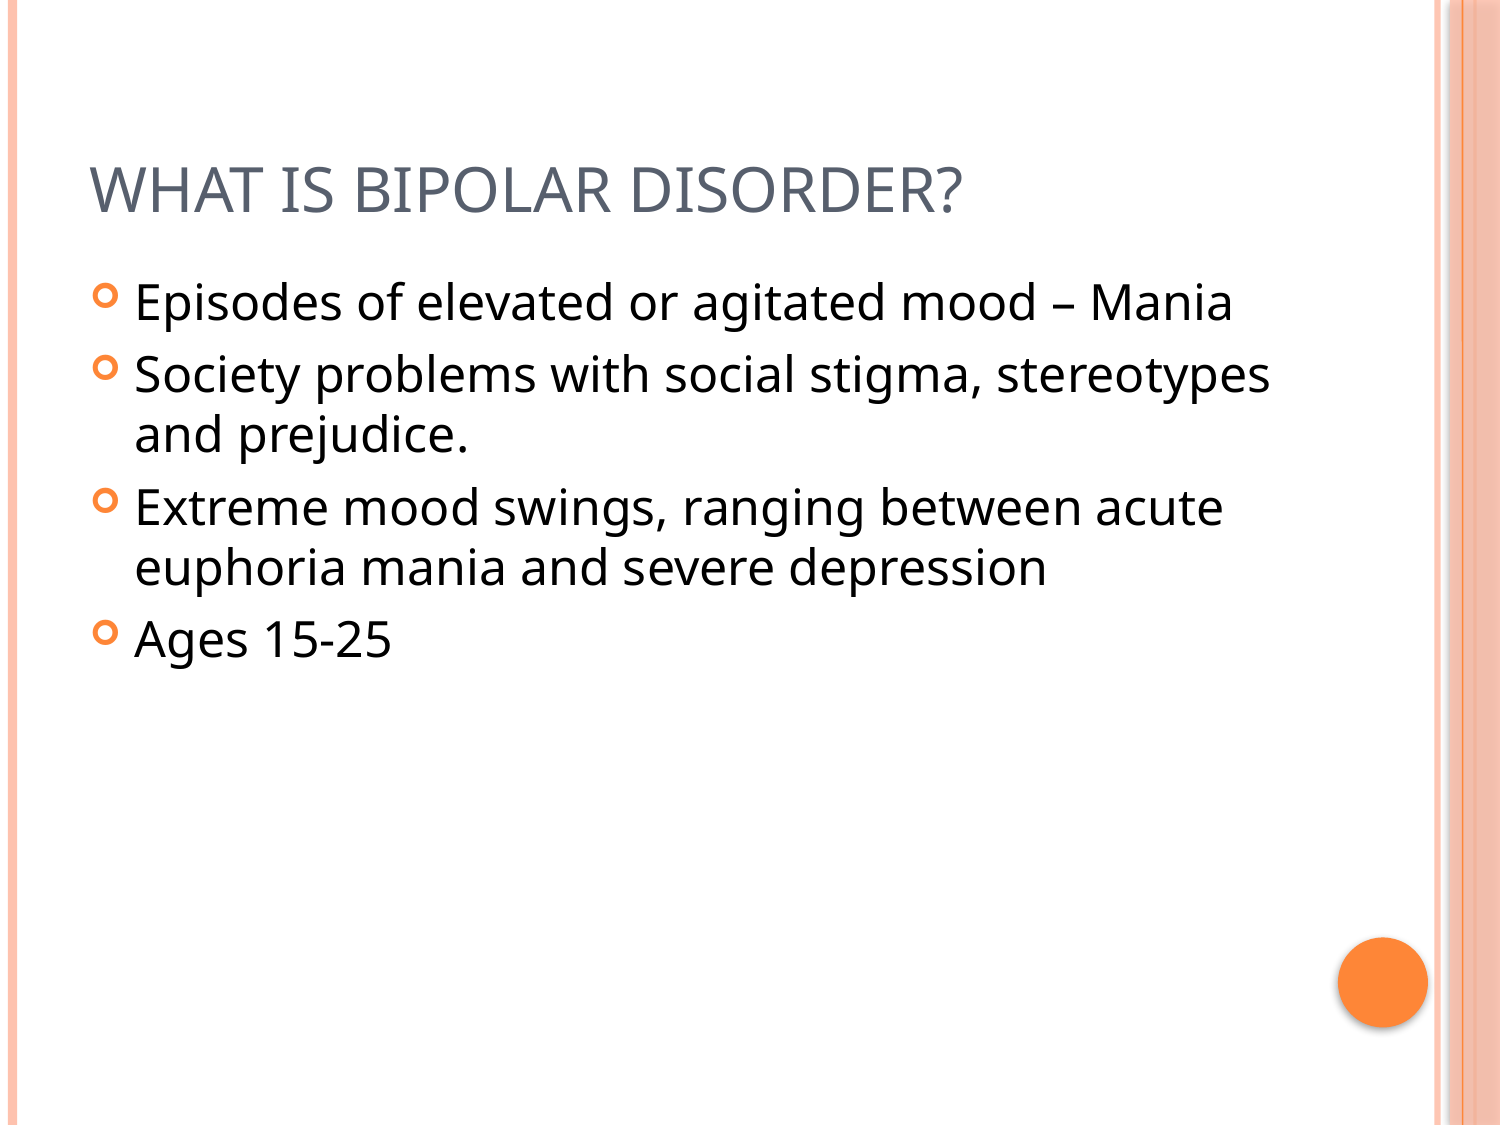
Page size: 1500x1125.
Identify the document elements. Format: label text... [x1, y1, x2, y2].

title What is Bipolar disorder? [75, 45, 1300, 233]
list Episodes of elevated or agitated mood – Mania Society problems with social stigma, stereotypes and prejudice. Extreme mood swings, ranging between acute euphoria mania and severe depression Ages 15-25 [75, 262, 1300, 1062]
